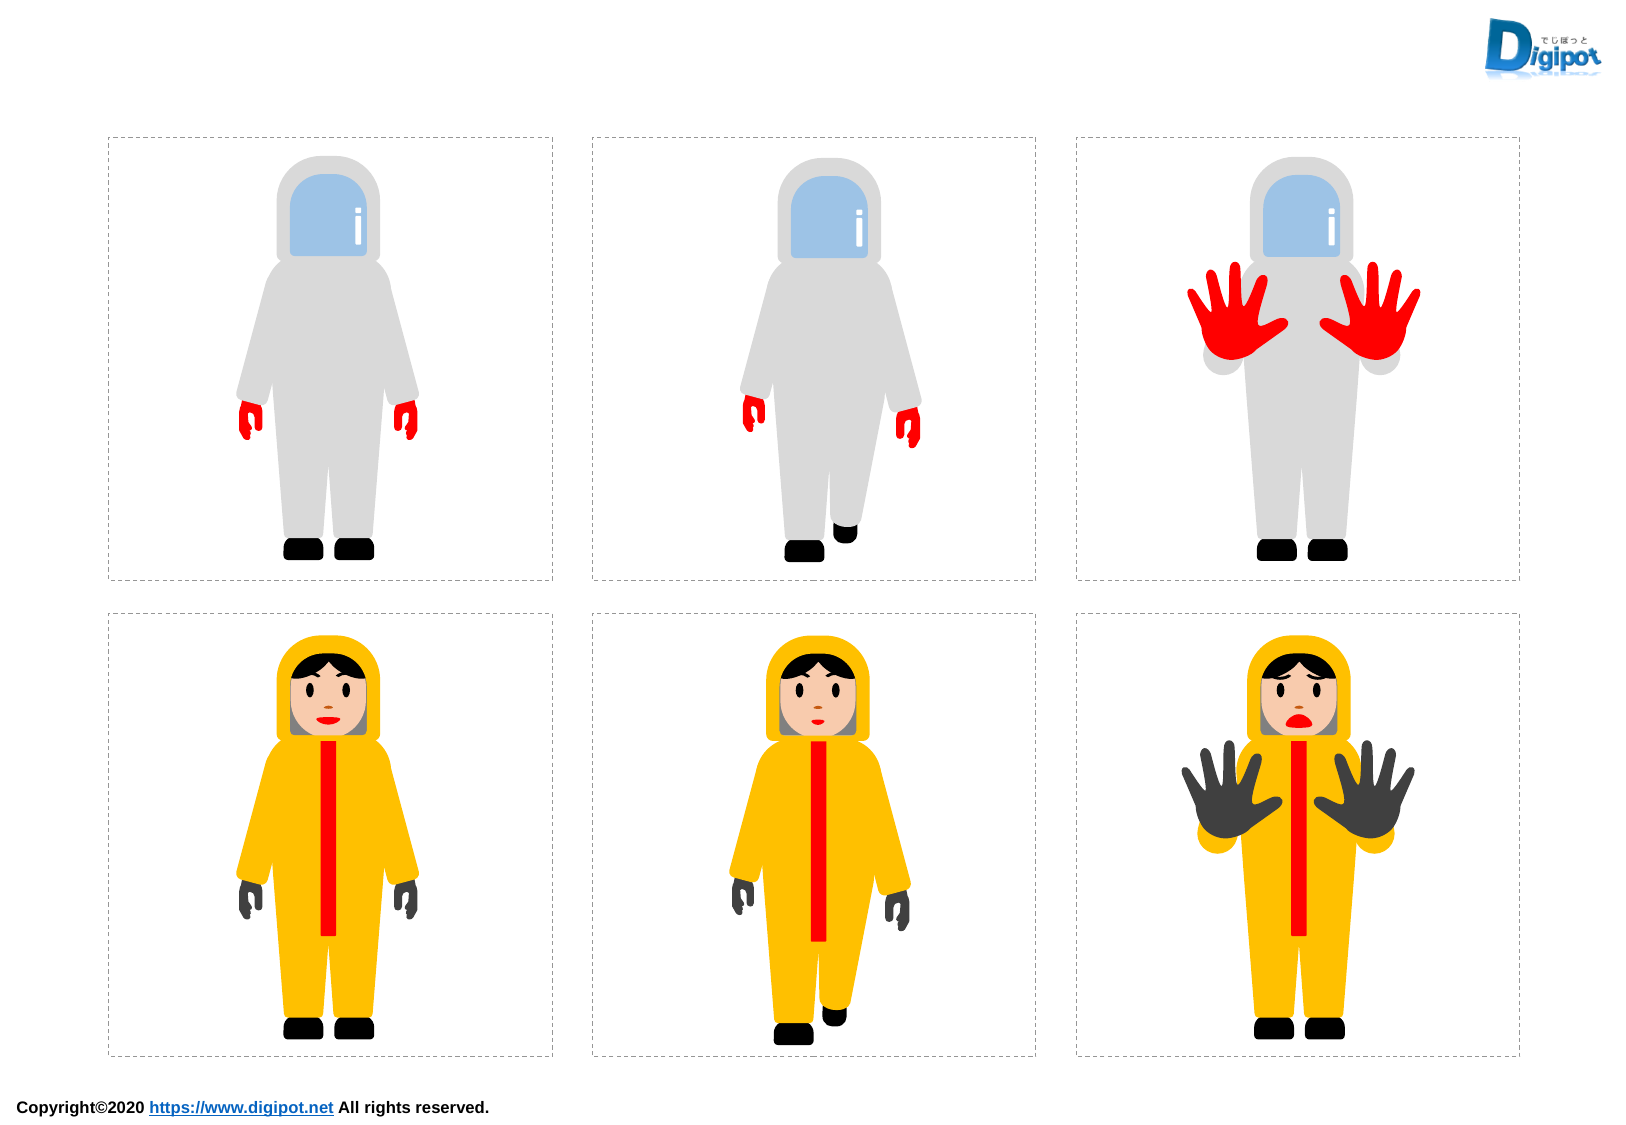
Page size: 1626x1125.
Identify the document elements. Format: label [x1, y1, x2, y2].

text_box [742, 157, 921, 563]
text_box [732, 635, 910, 1046]
text_box [239, 155, 418, 561]
text_box [1181, 635, 1415, 1040]
picture [1485, 18, 1602, 82]
text_box [239, 635, 418, 1040]
text_box [1187, 156, 1421, 561]
